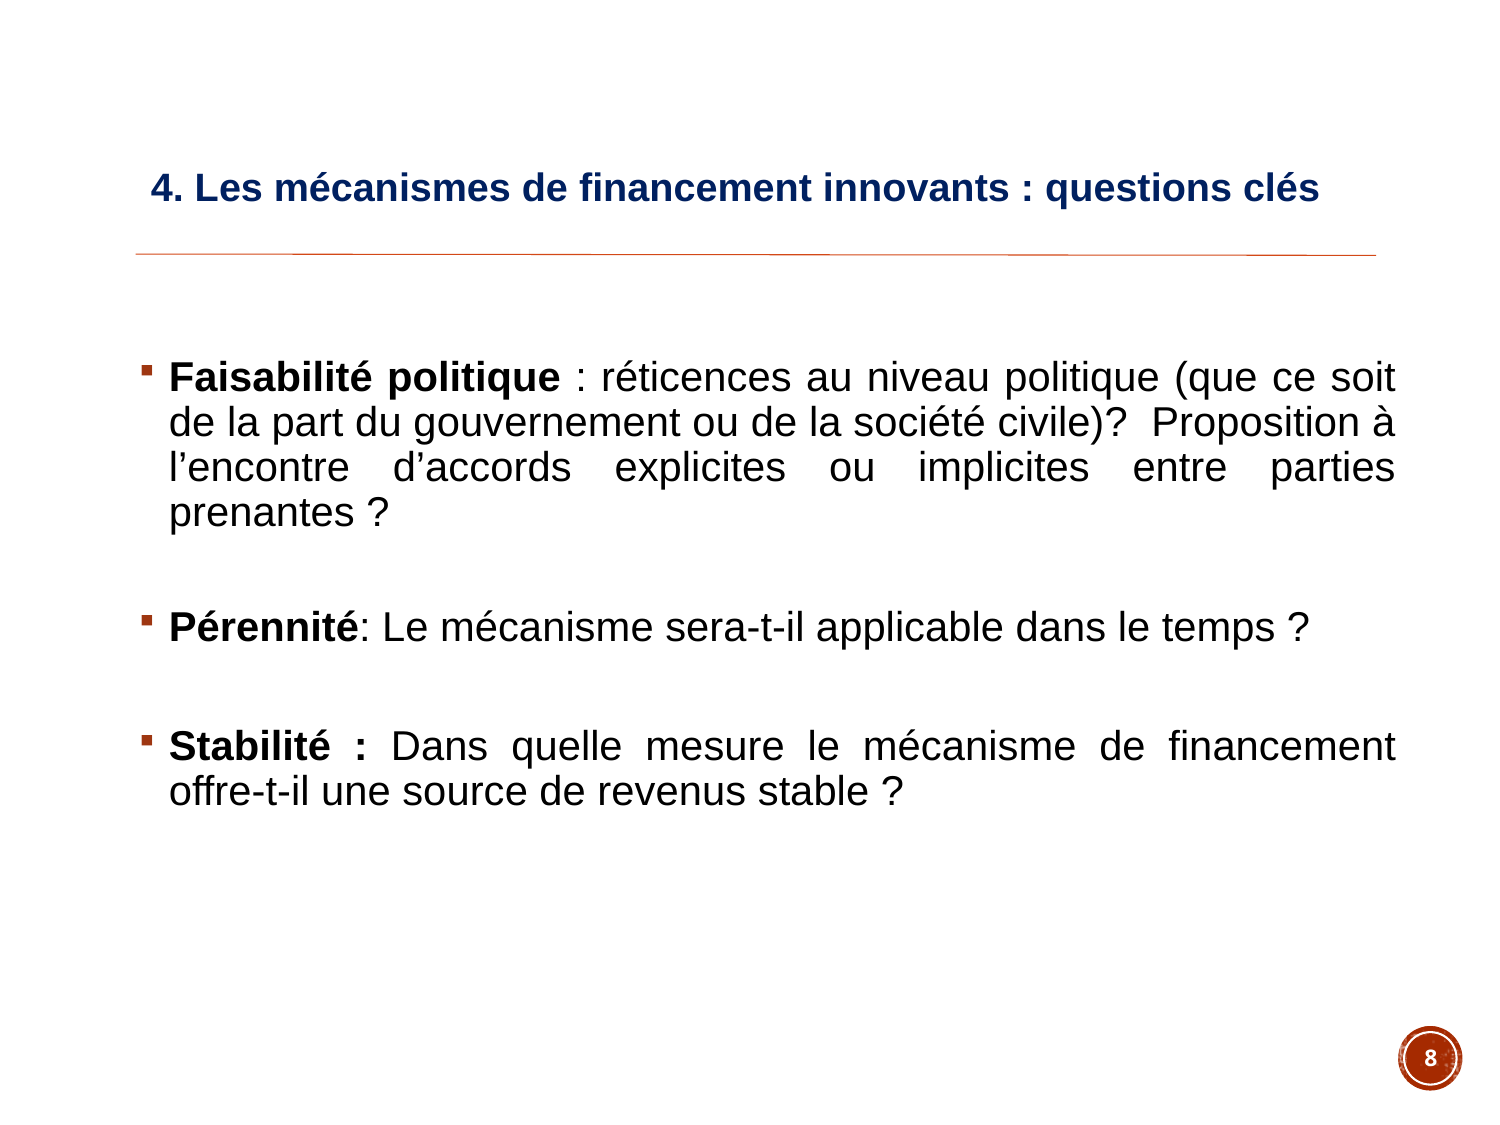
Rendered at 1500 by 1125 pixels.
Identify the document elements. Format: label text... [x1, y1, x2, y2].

slide_number 8 [1391, 1028, 1471, 1089]
title 4. Les mécanismes de financement innovants : questions clés [135, 138, 1392, 244]
list Faisabilité politique : réticences au niveau politique (que ce soit de la part du gouvernement ou de la société civile)? Proposition à l’encontre d’accords explicites ou implicites entre parties prenantes ? Pérennité: Le mécanisme sera-t-il applicable dans le temps ? Stabilité : Dans quelle mesure le mécanisme de financement offre-t-il une source de revenus stable ? [123, 302, 1412, 1000]
